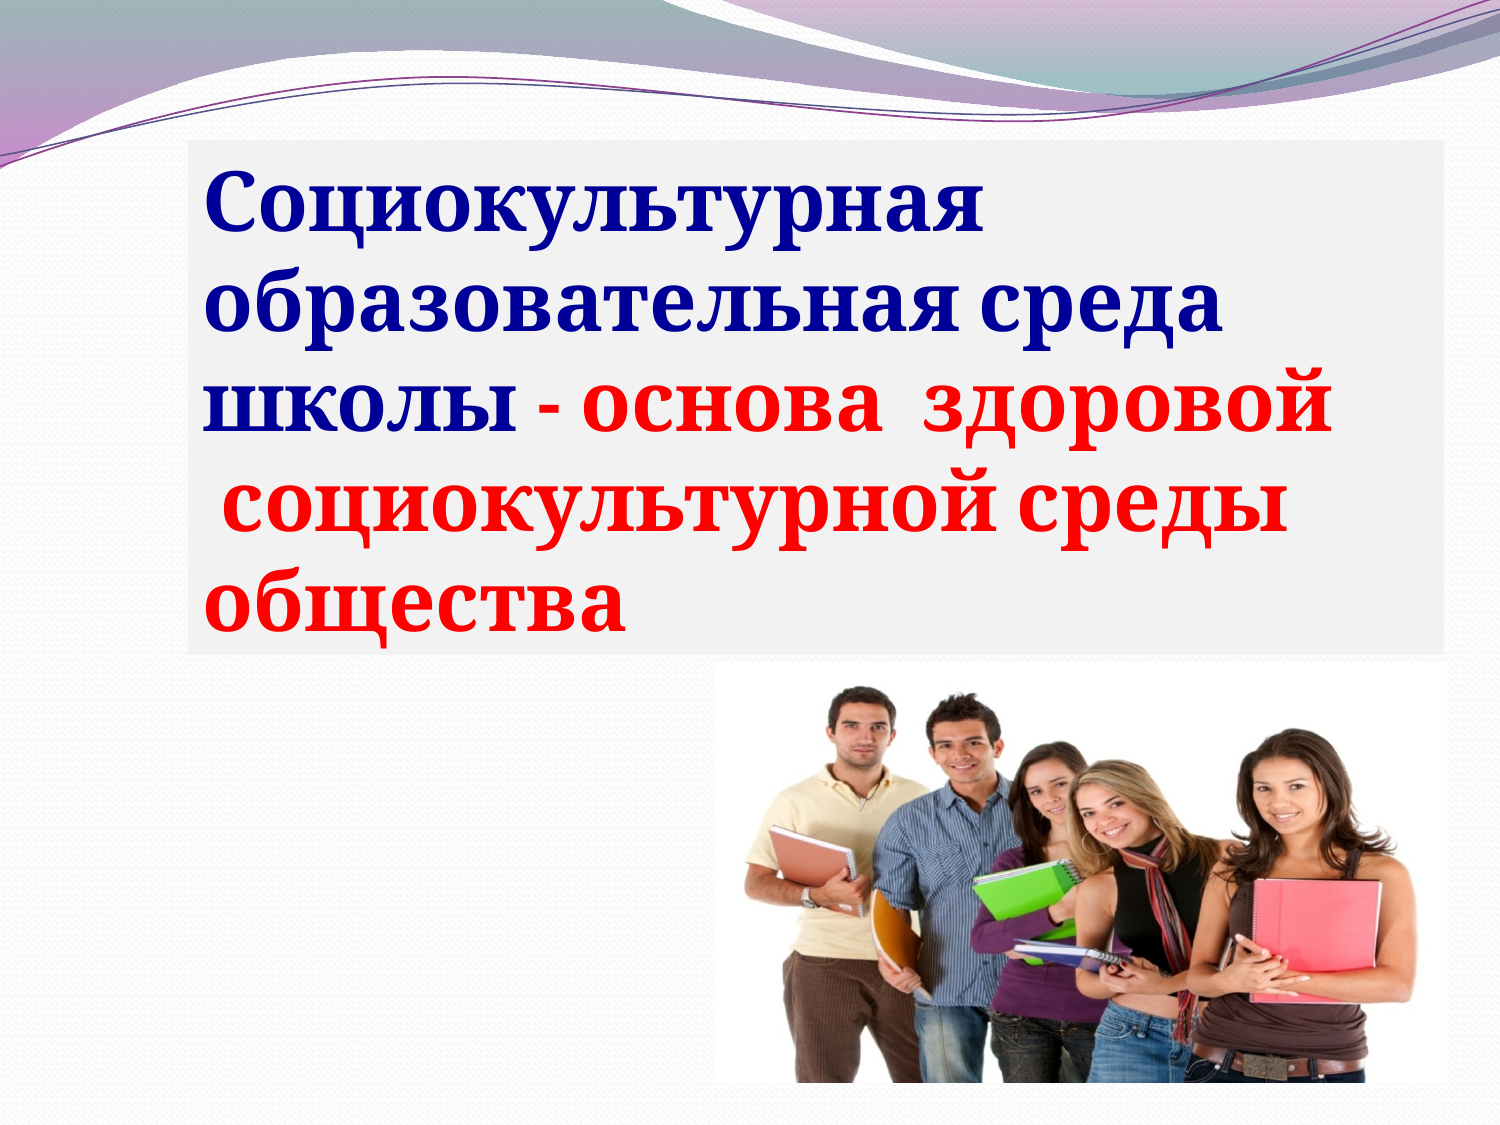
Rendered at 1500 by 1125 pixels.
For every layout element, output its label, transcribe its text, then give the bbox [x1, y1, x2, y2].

text_box Социокультурная образовательная среда школы - основа здоровой социокультурной среды общества [187, 140, 1444, 656]
picture [714, 663, 1447, 1083]
